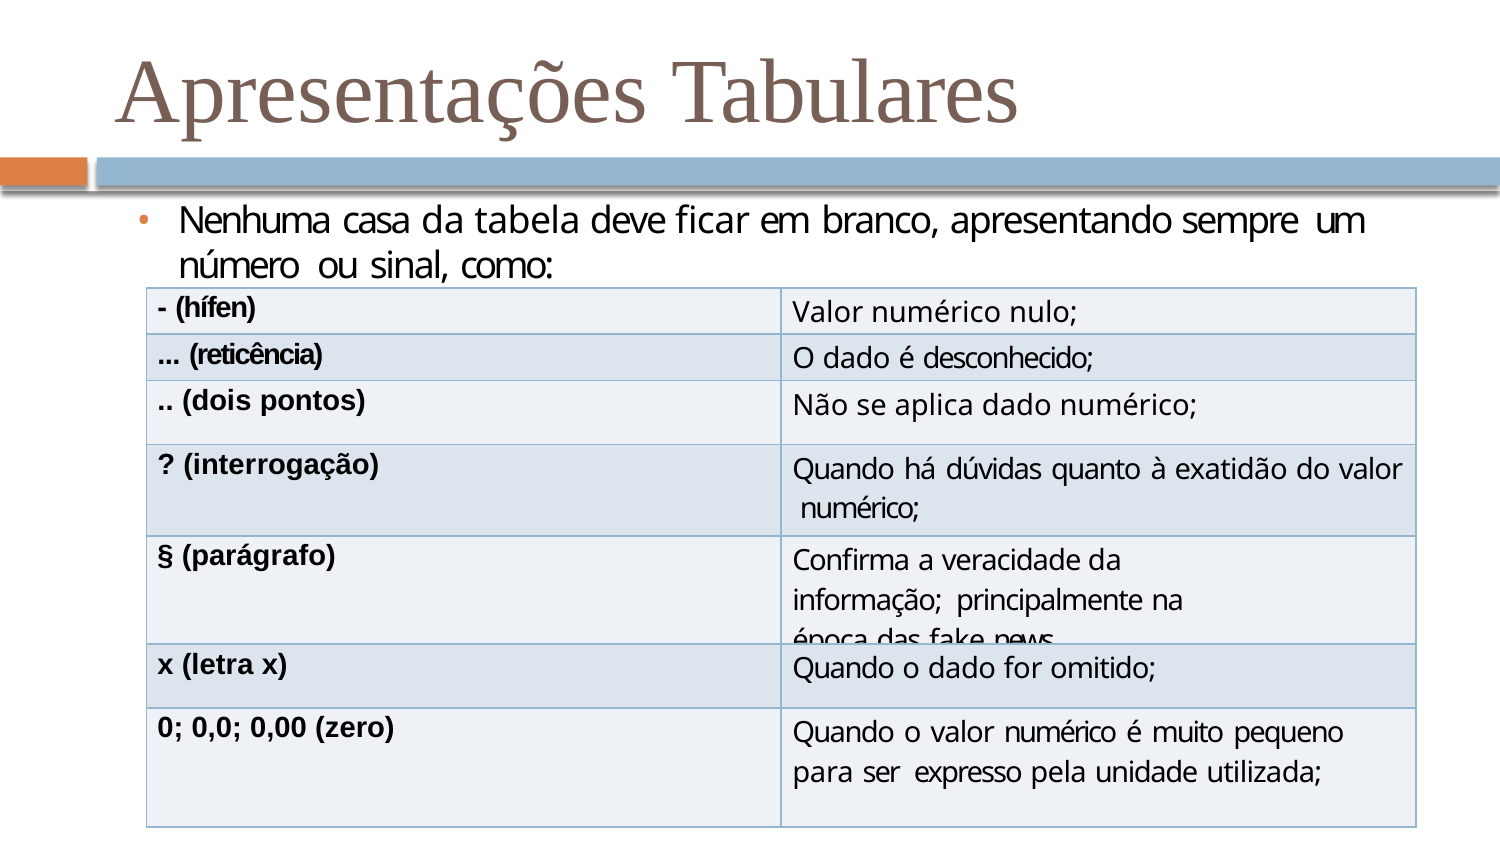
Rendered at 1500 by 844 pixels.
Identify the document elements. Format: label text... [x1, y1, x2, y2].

table_cell Quando o valor numérico é muito pequeno para ser expresso pela unidade utilizada; [782, 709, 1415, 826]
table_cell O dado é desconhecido; [782, 335, 1415, 380]
table_cell § (parágrafo) [147, 537, 780, 643]
table_cell 0; 0,0; 0,00 (zero) [147, 709, 780, 826]
table_cell Não se aplica dado numérico; [782, 381, 1415, 444]
text_box Nenhuma casa da tabela deve ficar em branco, apresentando sempre um número ou sinal, como: [134, 194, 1411, 287]
table_cell .. (dois pontos) [147, 381, 780, 444]
table_cell Quando o dado for omitido; [782, 645, 1415, 707]
title Apresentações Tabulares [112, 28, 1027, 172]
table_cell Quando há dúvidas quanto à exatidão do valor numérico; [782, 445, 1415, 535]
table_header - (hífen) [147, 289, 780, 333]
table_cell Confirma a veracidade da informação; principalmente na época das fake news [782, 537, 1415, 643]
table_header Valor numérico nulo; [782, 289, 1415, 333]
table_cell x (letra x) [147, 645, 780, 707]
table_cell ? (interrogação) [147, 445, 780, 535]
table_cell ... (reticência) [147, 335, 780, 380]
picture [0, 156, 1500, 203]
